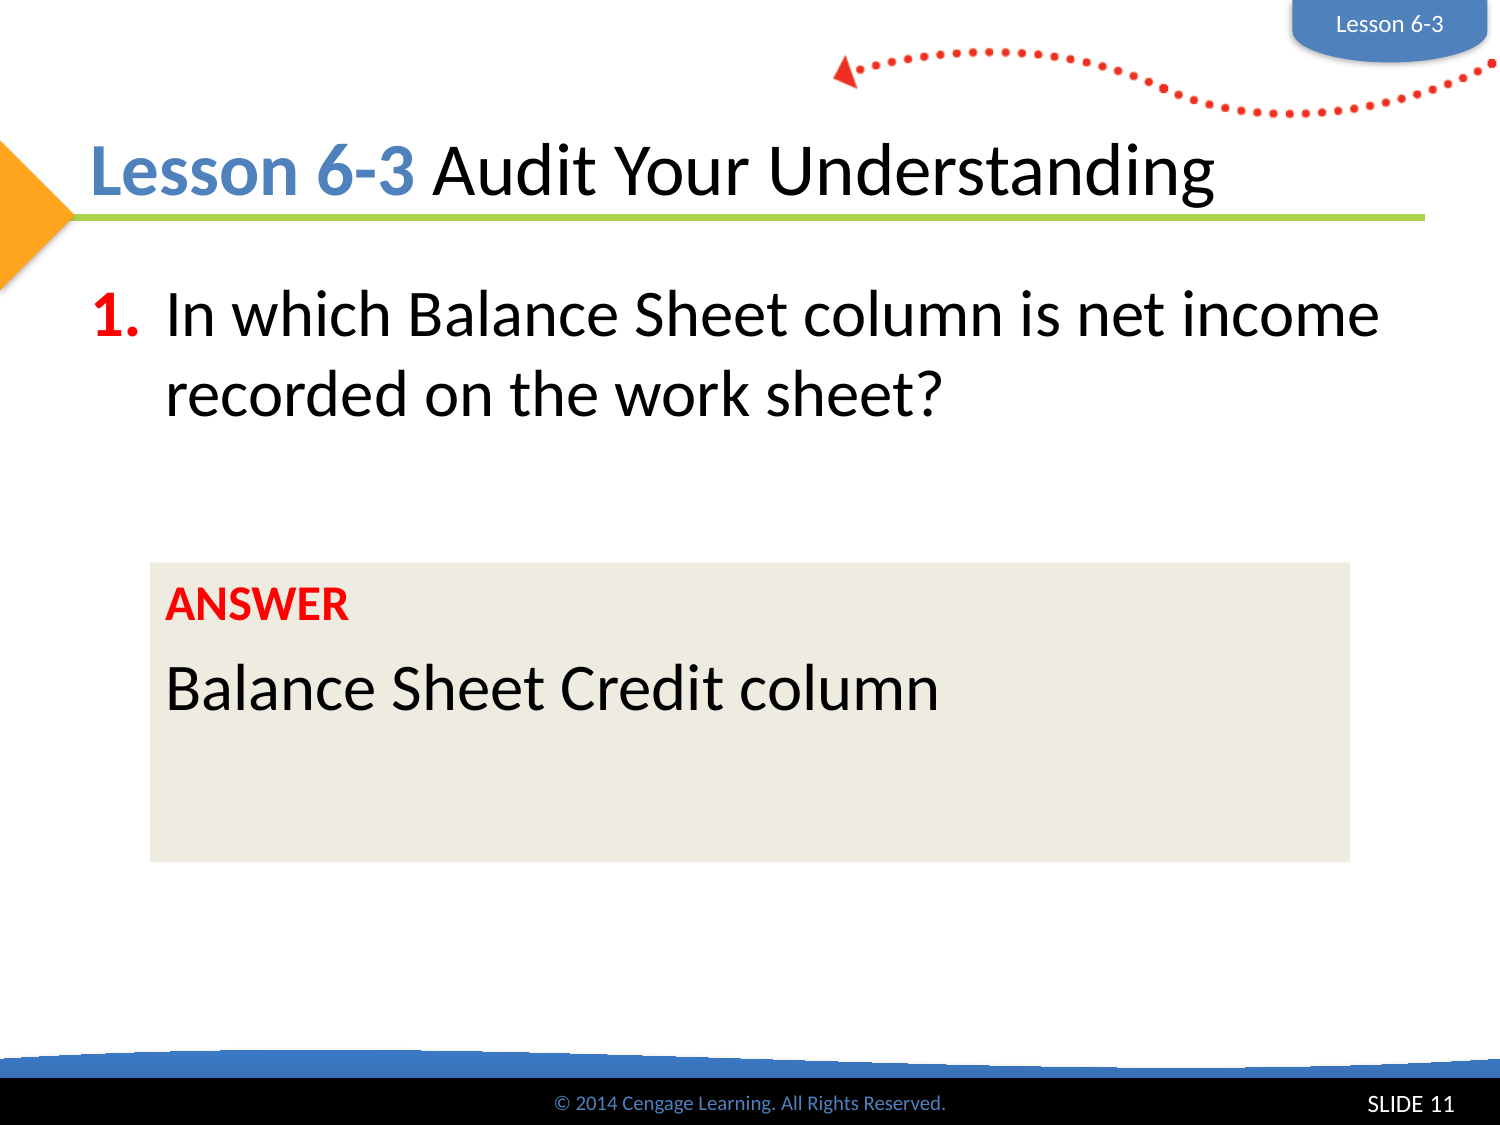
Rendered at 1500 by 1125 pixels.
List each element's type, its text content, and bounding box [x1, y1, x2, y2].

title Lesson 6-3 Audit Your Understanding [75, 29, 1350, 218]
list 1. In which Balance Sheet column is net income recorded on the work sheet? [75, 262, 1425, 1005]
picture [827, 37, 1500, 126]
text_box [1292, 0, 1488, 63]
text_box ANSWER Balance Sheet Credit column [149, 562, 1350, 863]
text_box [0, 138, 78, 293]
slide_number SLIDE 11 [1170, 1080, 1470, 1125]
